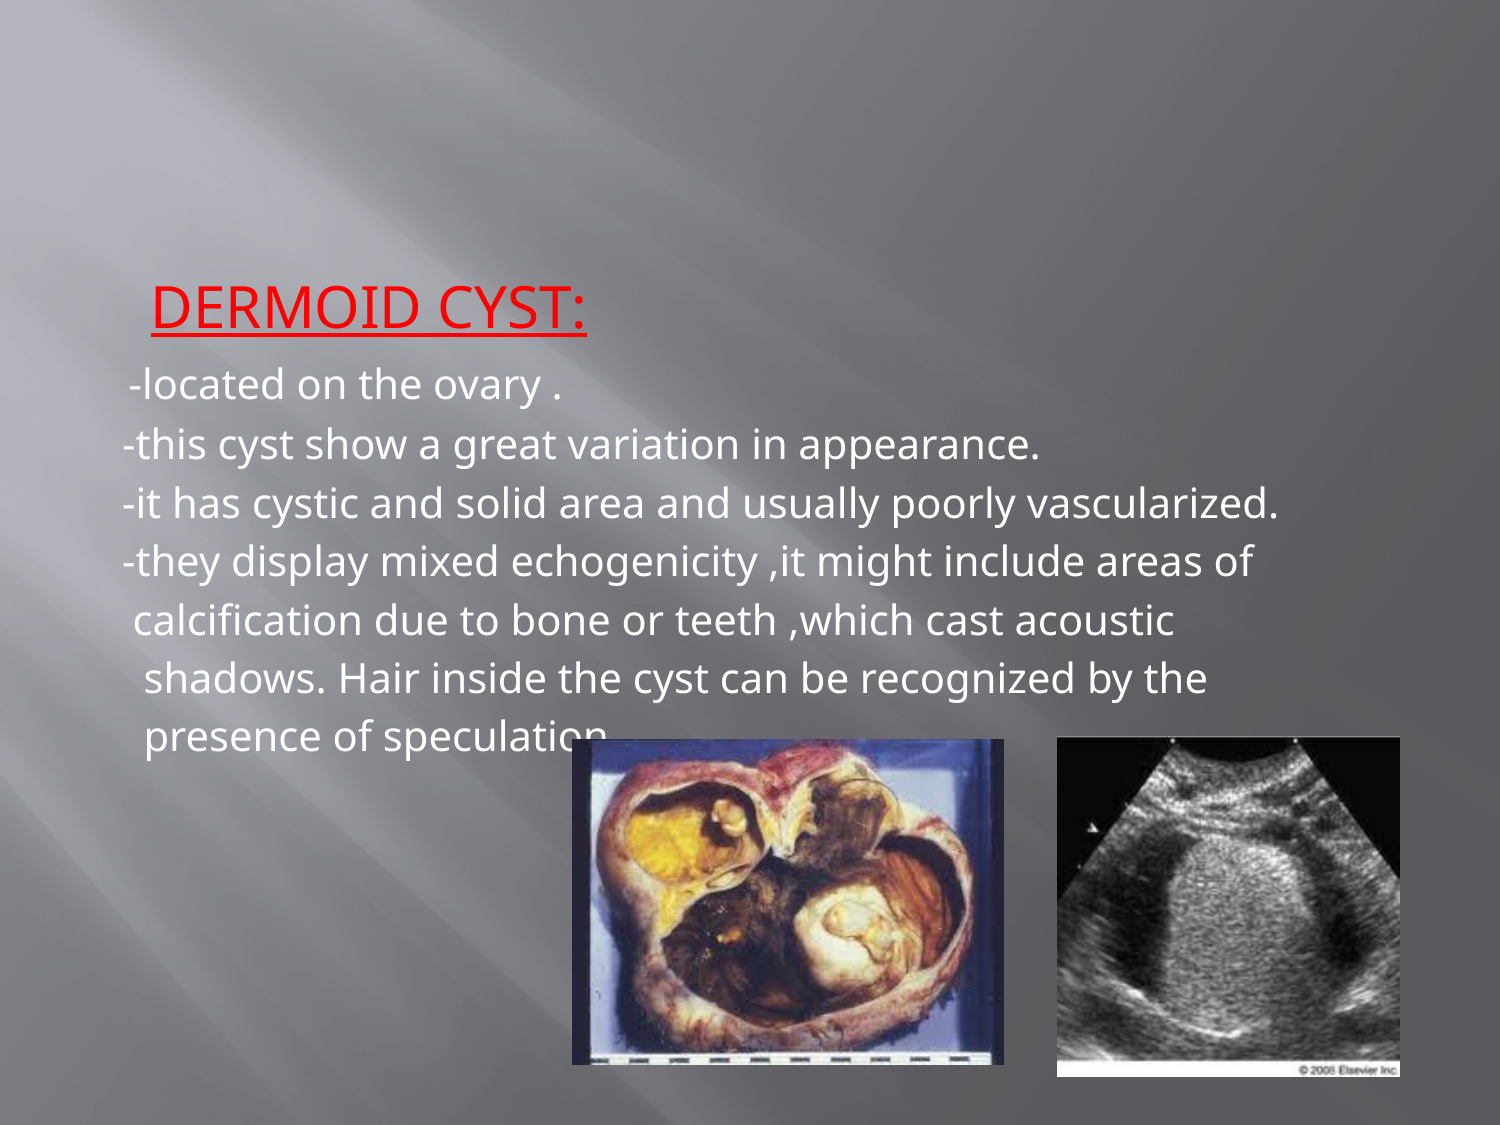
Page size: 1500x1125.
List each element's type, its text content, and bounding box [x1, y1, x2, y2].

picture [1056, 736, 1400, 1077]
picture [572, 739, 1004, 1066]
list DERMOID CYST: -located on the ovary . -this cyst show a great variation in appearance. -it has cystic and solid area and usually poorly vascularized. -they display mixed echogenicity ,it might include areas of calcification due to bone or teeth ,which cast acoustic shadows. Hair inside the cyst can be recognized by the presence of speculation . [75, 262, 1425, 1083]
